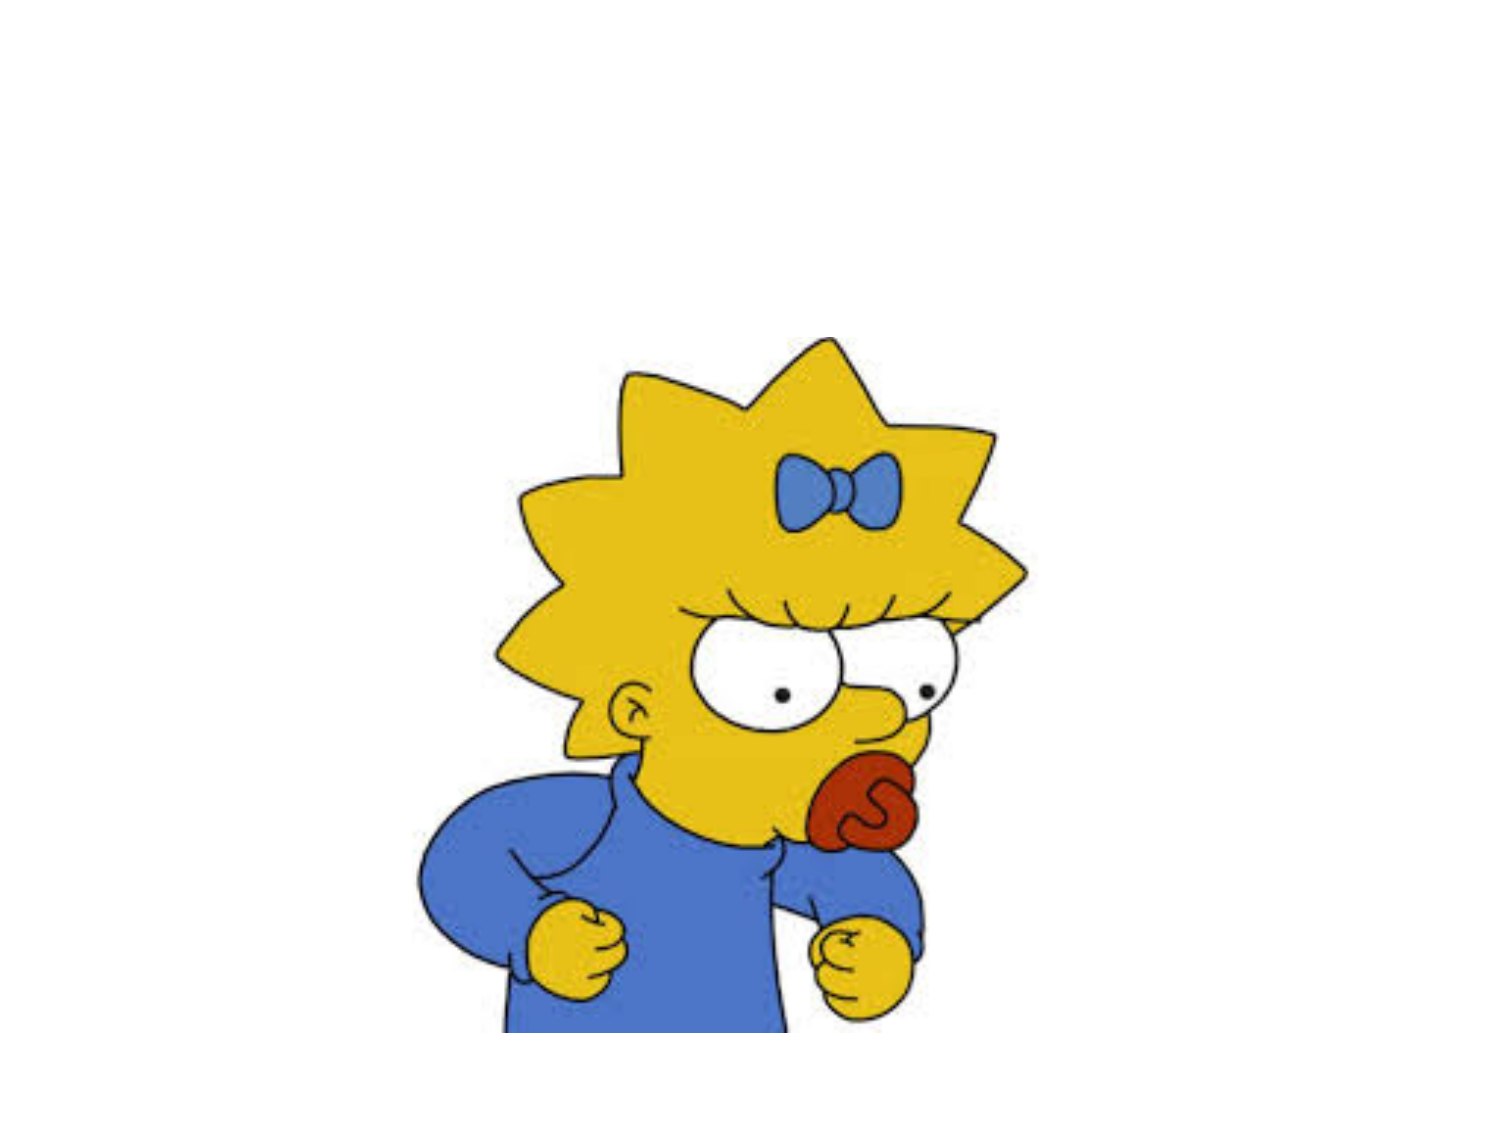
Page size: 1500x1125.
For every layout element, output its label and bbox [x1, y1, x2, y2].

list [412, 337, 1038, 1034]
